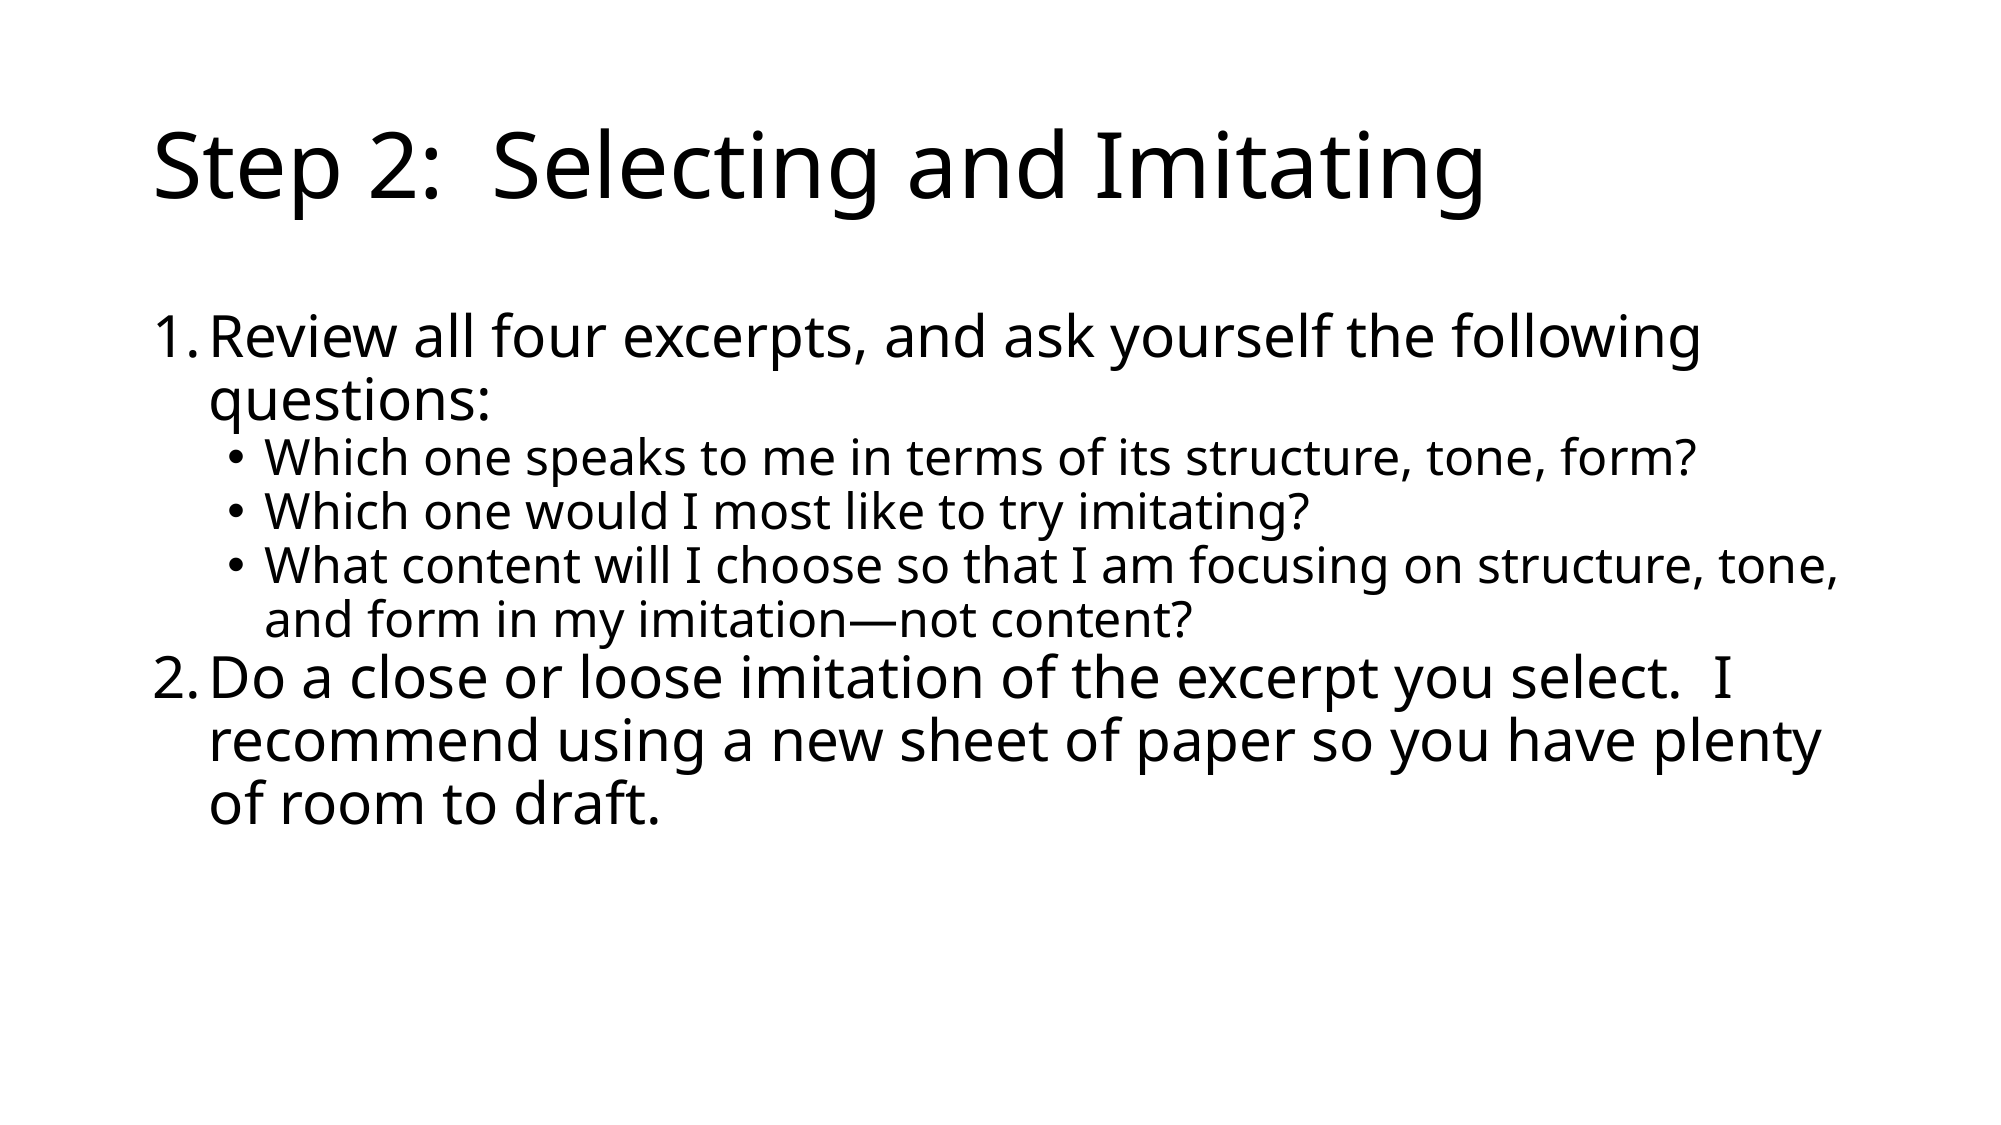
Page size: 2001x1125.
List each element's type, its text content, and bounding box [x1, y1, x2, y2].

list Review all four excerpts, and ask yourself the following questions: Which one speaks to me in terms of its structure, tone, form? Which one would I most like to try imitating? What content will I choose so that I am focusing on structure, tone, and form in my imitation—not content? Do a close or loose imitation of the excerpt you select. I recommend using a new sheet of paper so you have plenty of room to draft. [137, 299, 1863, 1014]
title Step 2: Selecting and Imitating [137, 59, 1863, 278]
